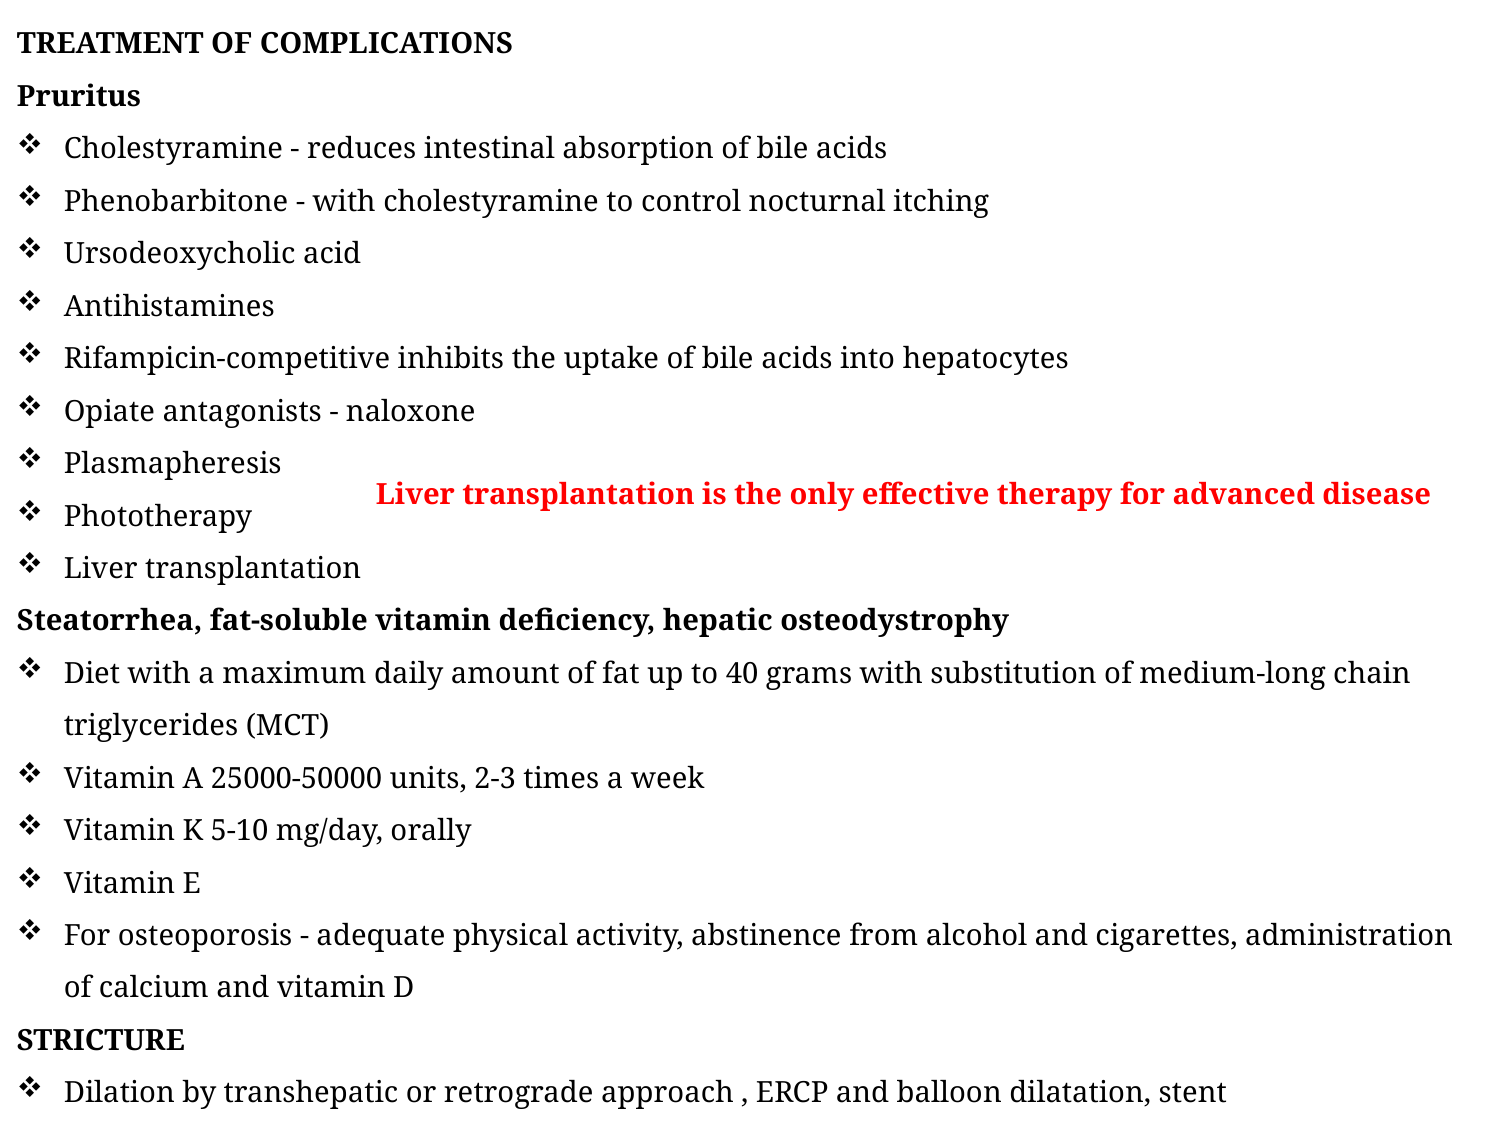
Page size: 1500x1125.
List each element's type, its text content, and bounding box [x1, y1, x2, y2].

text_box TREATMENT OF COMPLICATIONS Pruritus Cholestyramine - reduces intestinal absorption of bile acids Phenobarbitone - with cholestyramine to control nocturnal itching Ursodeoxycholic acid Antihistamines Rifampicin-competitive inhibits the uptake of bile acids into hepatocytes Opiate antagonists - naloxone Plasmapheresis Phototherapy Liver transplantation Steatorrhea, fat-soluble vitamin deficiency, hepatic osteodystrophy Diet with a maximum daily amount of fat up to 40 grams with substitution of medium-long chain triglycerides (MCT) Vitamin A 25000-50000 units, 2-3 times a week Vitamin K 5-10 mg/day, orally Vitamin E For osteoporosis - adequate physical activity, abstinence from alcohol and cigarettes, administration of calcium and vitamin D STRICTURE Dilation by transhepatic or retrograde approach , ERCP and balloon dilatation, stent [2, 0, 1500, 1116]
text_box Liver transplantation is the only effective therapy for advanced disease [361, 450, 1447, 518]
